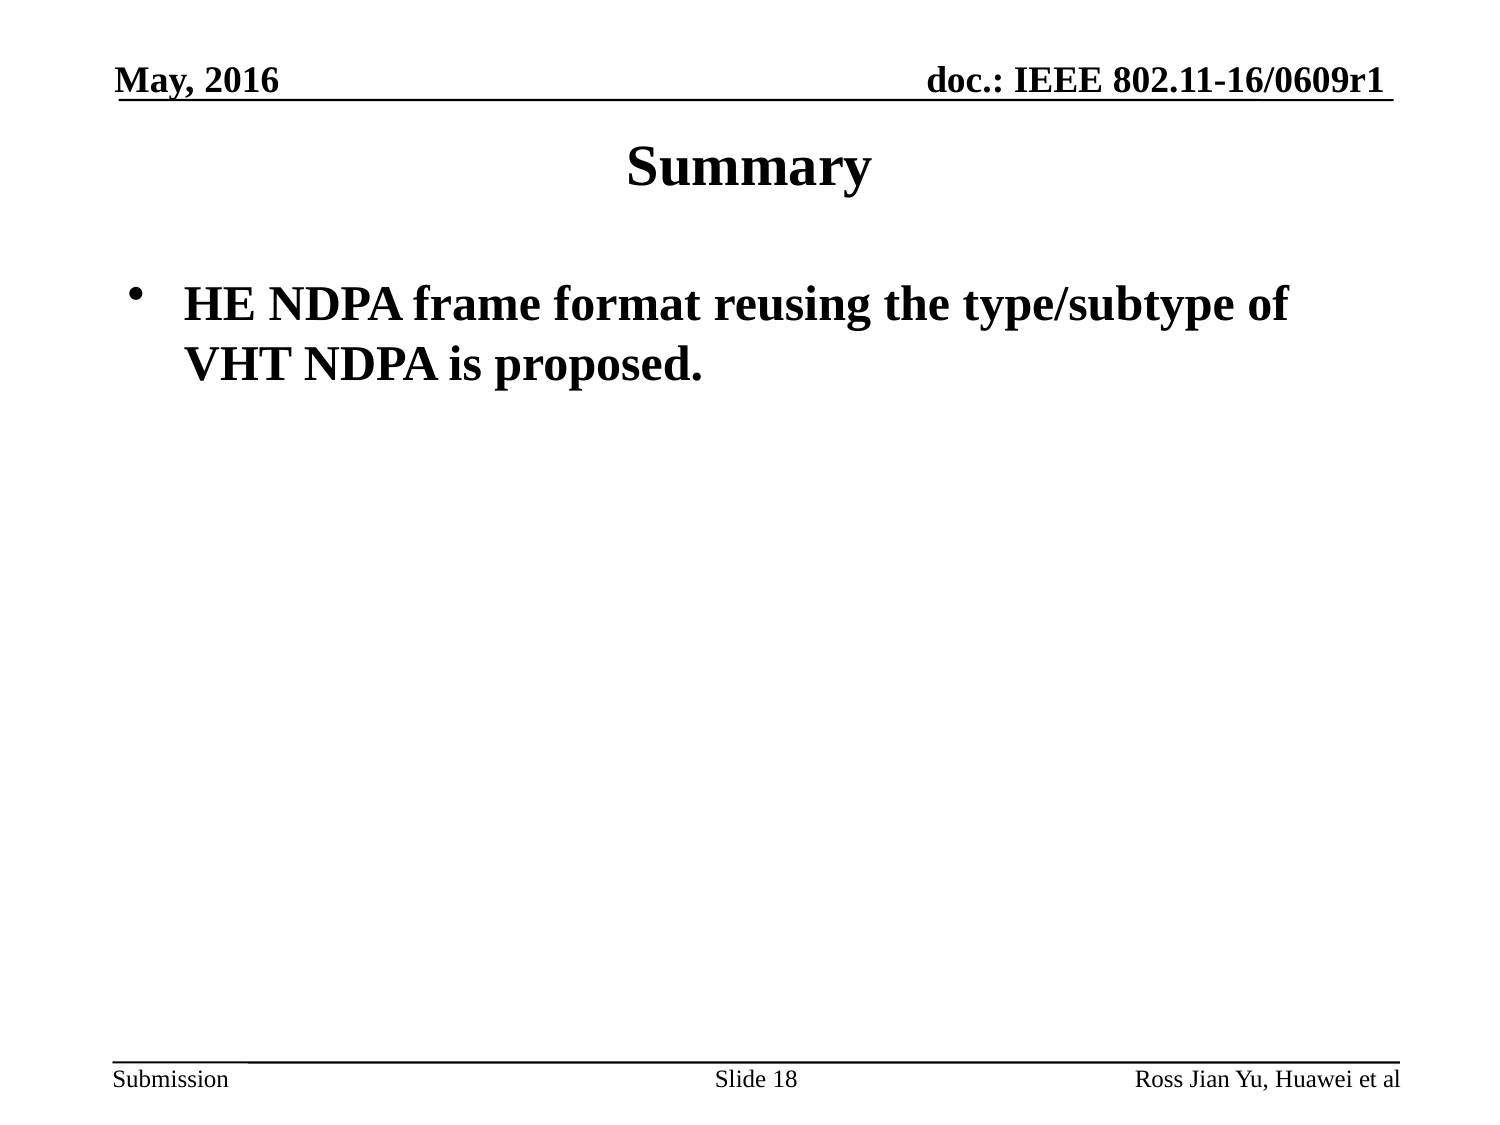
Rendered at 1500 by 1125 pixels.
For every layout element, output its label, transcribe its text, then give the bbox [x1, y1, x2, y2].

list HE NDPA frame format reusing the type/subtype of VHT NDPA is proposed. [112, 262, 1388, 1001]
slide_number Slide 18 [712, 1061, 800, 1093]
title Summary [112, 112, 1388, 213]
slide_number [114, 54, 281, 101]
footer Ross Jian Yu, Huawei et al [1131, 1061, 1402, 1093]
